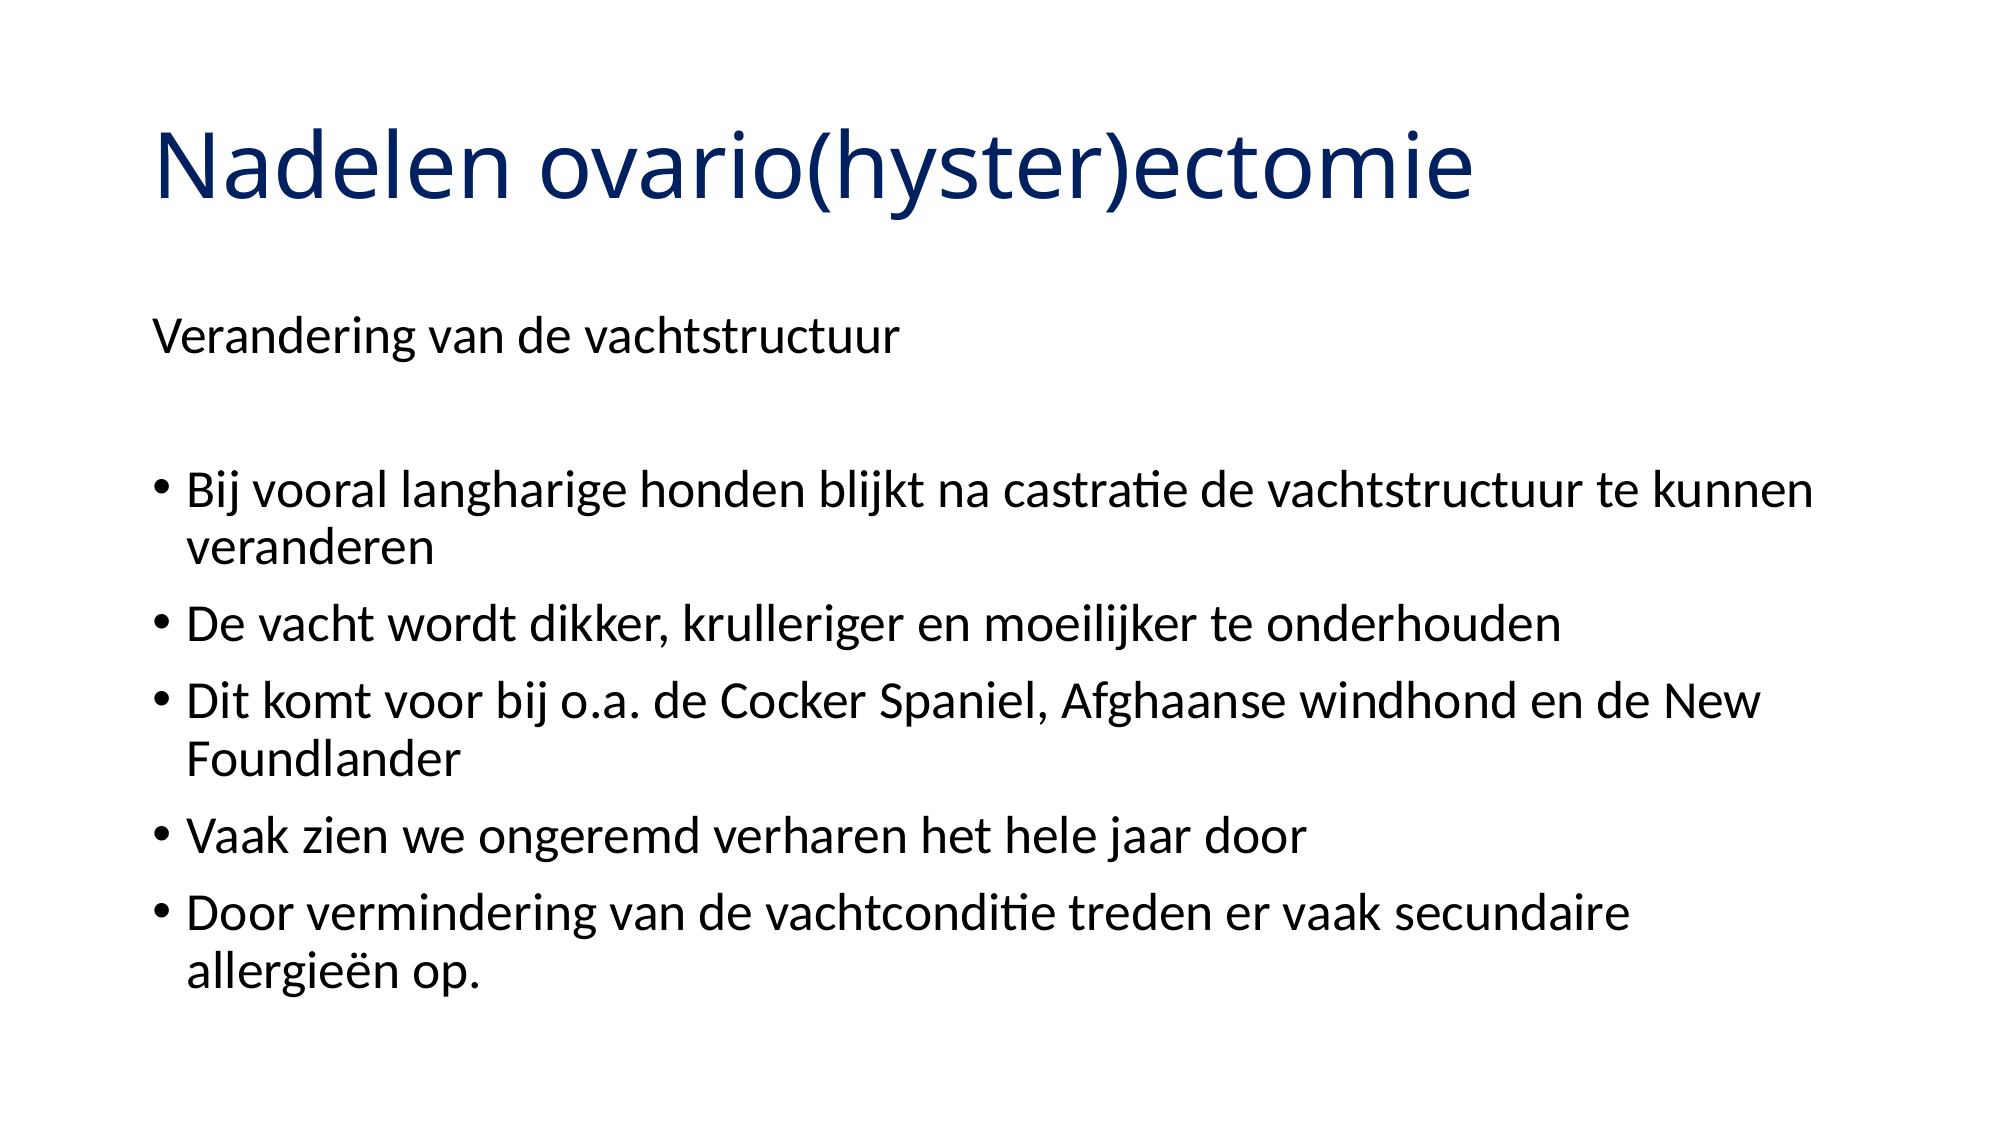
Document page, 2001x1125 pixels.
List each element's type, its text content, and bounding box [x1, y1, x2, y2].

list Verandering van de vachtstructuur Bij vooral langharige honden blijkt na castratie de vachtstructuur te kunnen veranderen De vacht wordt dikker, krulleriger en moeilijker te onderhouden Dit komt voor bij o.a. de Cocker Spaniel, Afghaanse windhond en de New Foundlander Vaak zien we ongeremd verharen het hele jaar door Door vermindering van de vachtconditie treden er vaak secundaire allergieën op. [137, 299, 1863, 1014]
title Nadelen ovario(hyster)ectomie [137, 59, 1863, 278]
